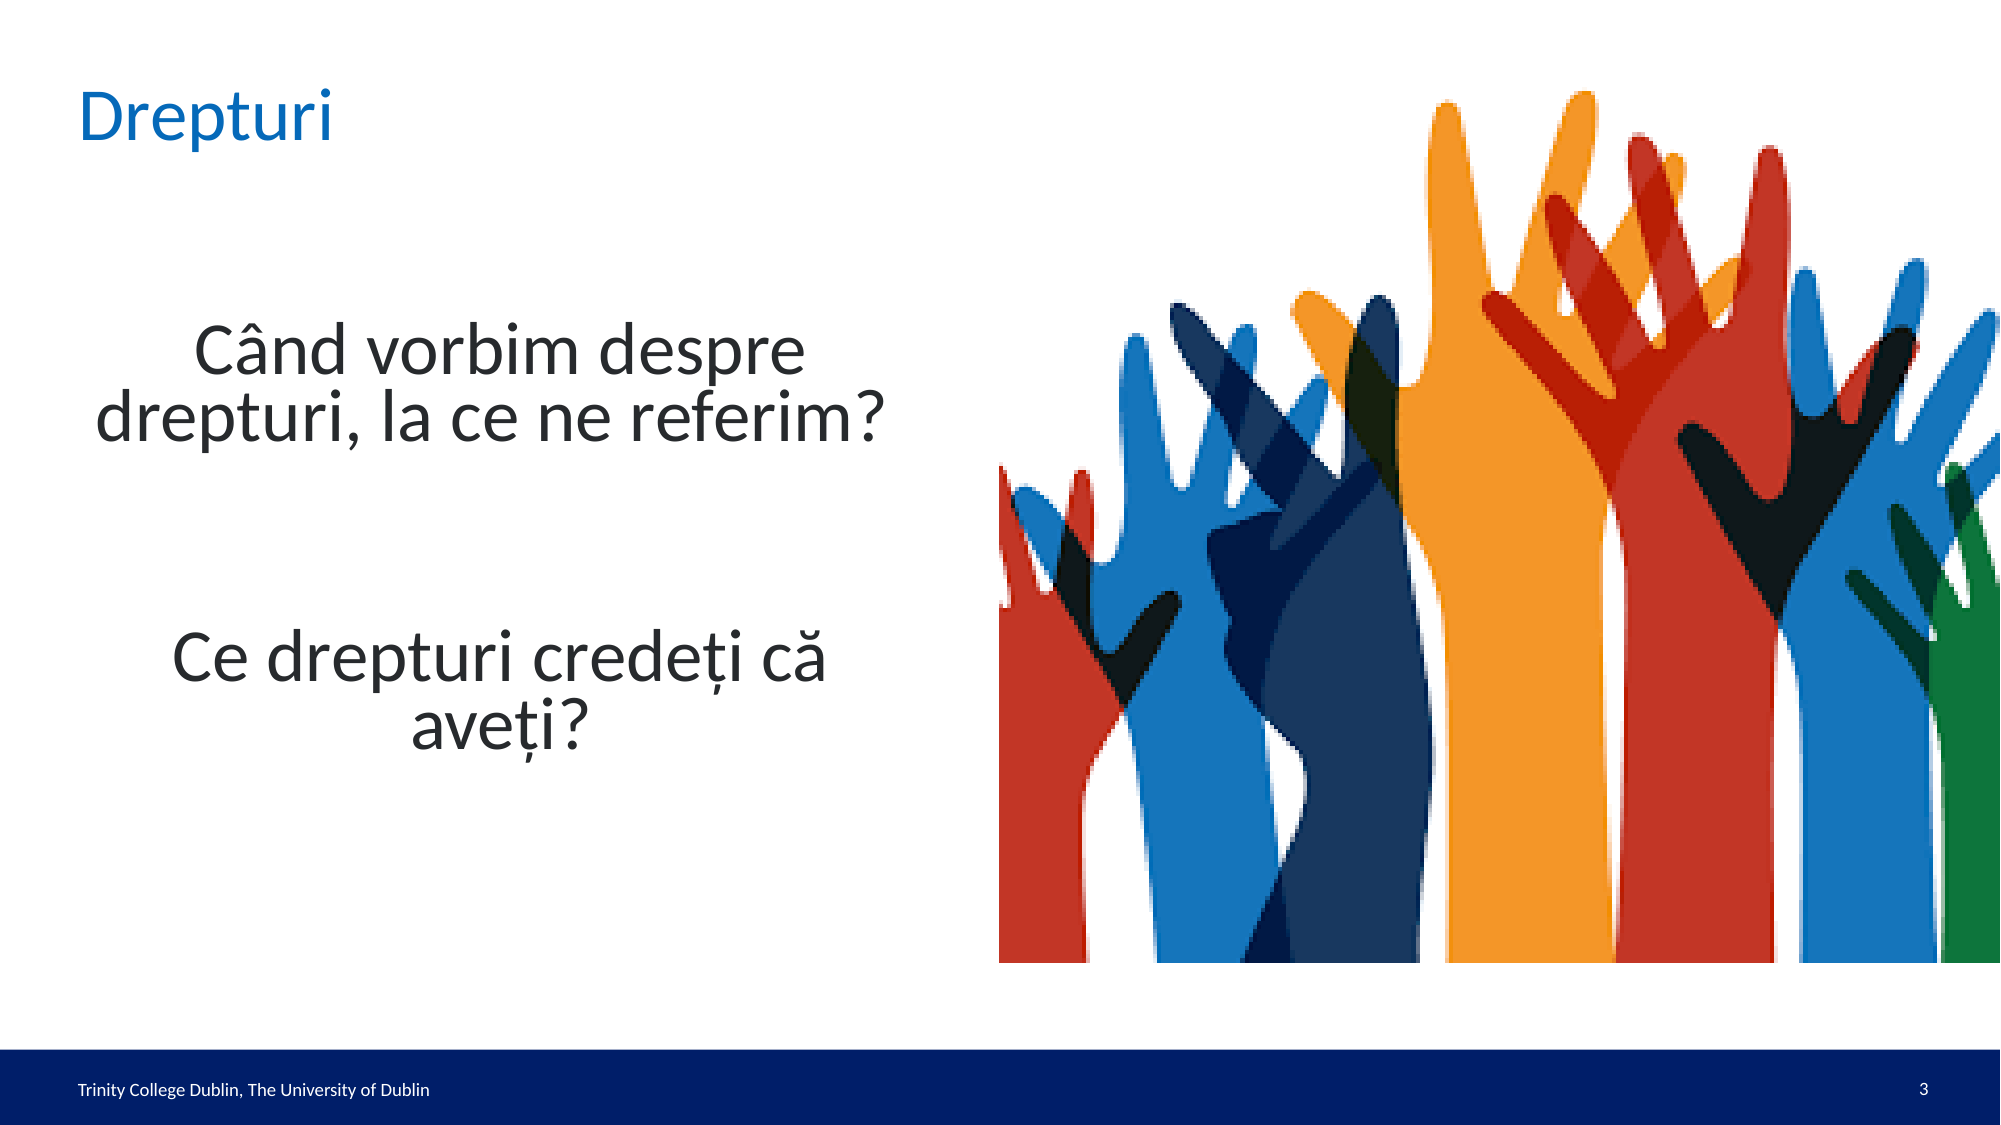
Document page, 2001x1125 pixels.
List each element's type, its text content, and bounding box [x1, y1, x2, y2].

title Drepturi [78, 63, 924, 206]
list Când vorbim despre drepturi, la ce ne referim? Ce drepturi credeți că aveți? [78, 206, 924, 1003]
slide_number 3 [1881, 1068, 1929, 1100]
picture [999, 87, 2000, 963]
